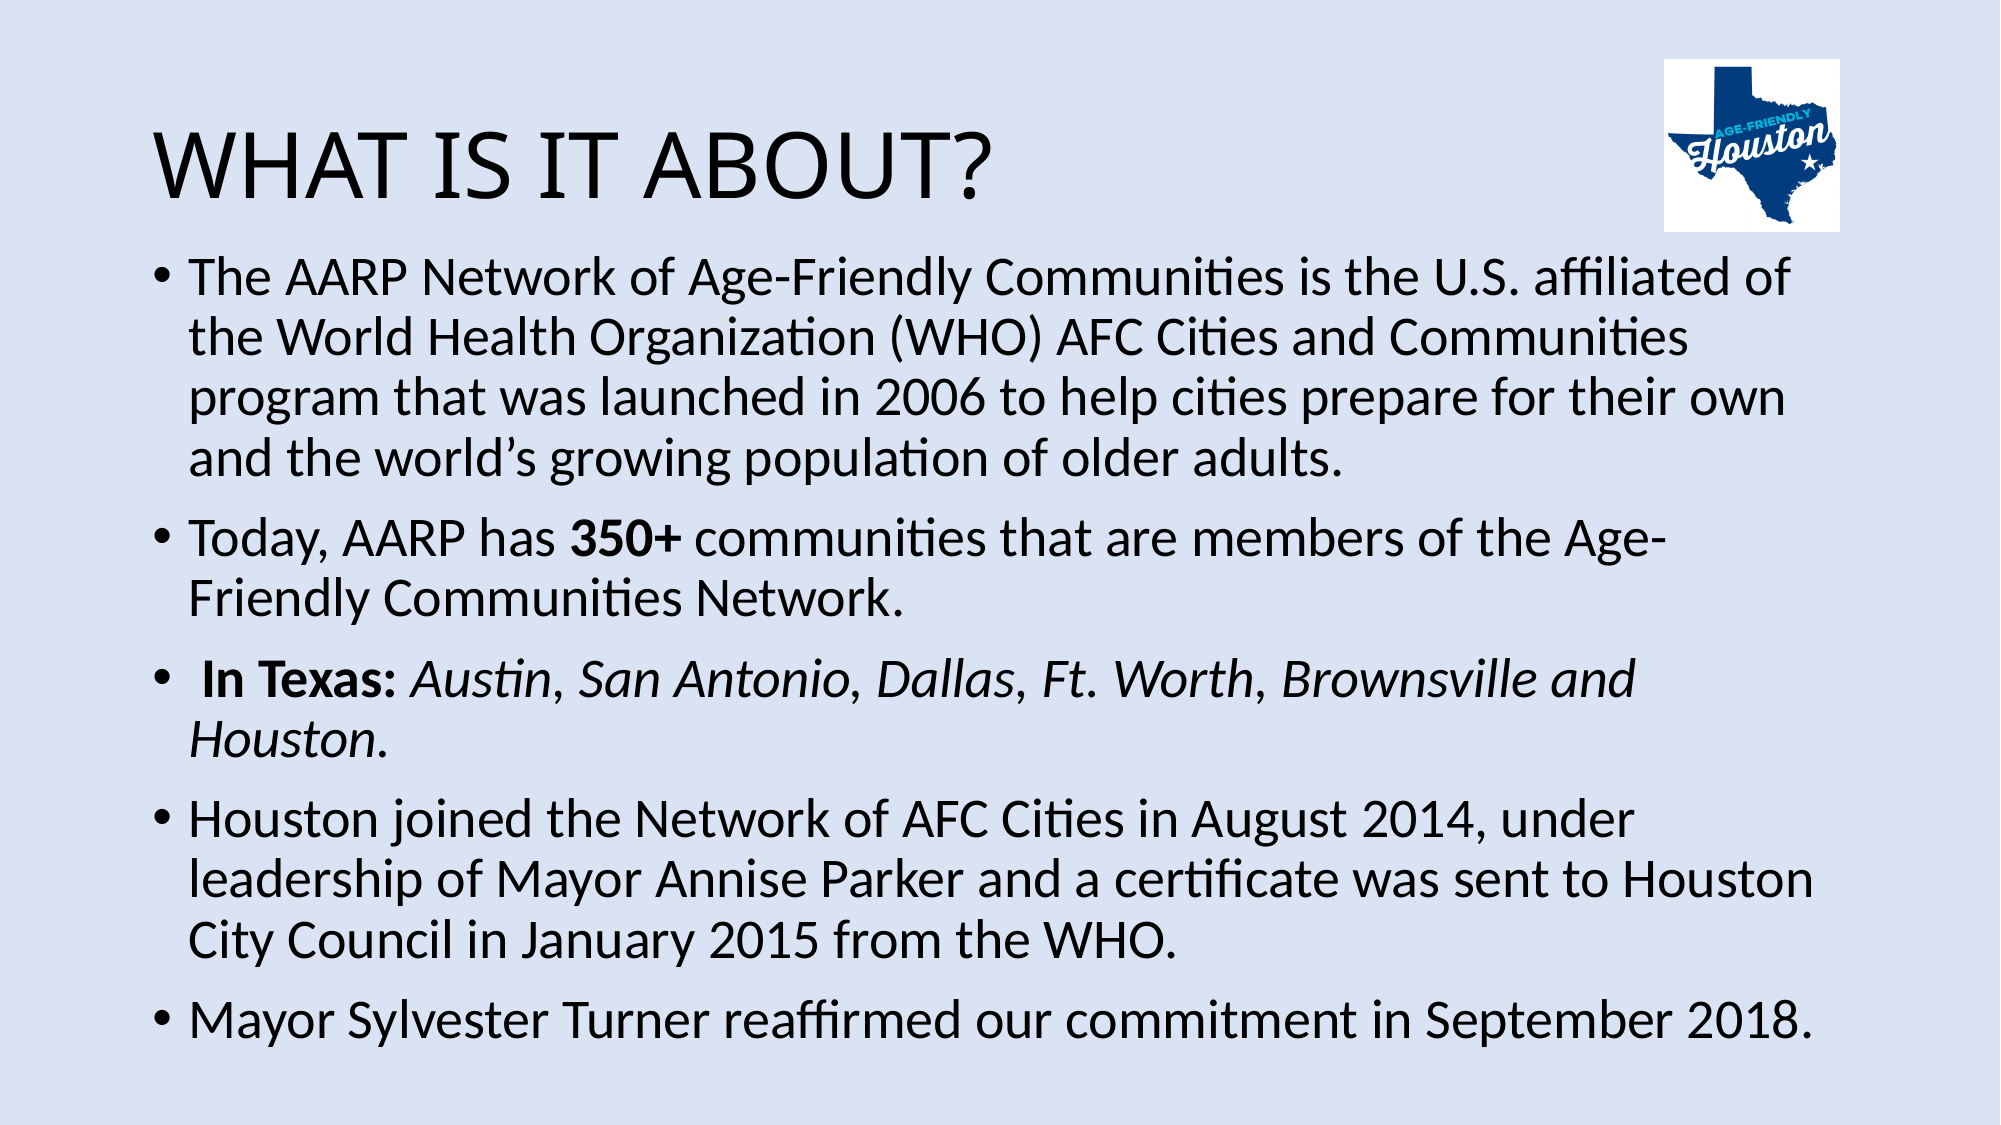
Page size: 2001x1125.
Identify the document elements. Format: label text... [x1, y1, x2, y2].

title WHAT IS IT ABOUT? [137, 59, 1863, 239]
picture [1664, 59, 1840, 232]
list The AARP Network of Age-Friendly Communities is the U.S. affiliated of the World Health Organization (WHO) AFC Cities and Communities program that was launched in 2006 to help cities prepare for their own and the world’s growing population of older adults. Today, AARP has 350+ communities that are members of the Age-Friendly Communities Network. In Texas: Austin, San Antonio, Dallas, Ft. Worth, Brownsville and Houston. Houston joined the Network of AFC Cities in August 2014, under leadership of Mayor Annise Parker and a certificate was sent to Houston City Council in January 2015 from the WHO. Mayor Sylvester Turner reaffirmed our commitment in September 2018. [137, 239, 1863, 1087]
